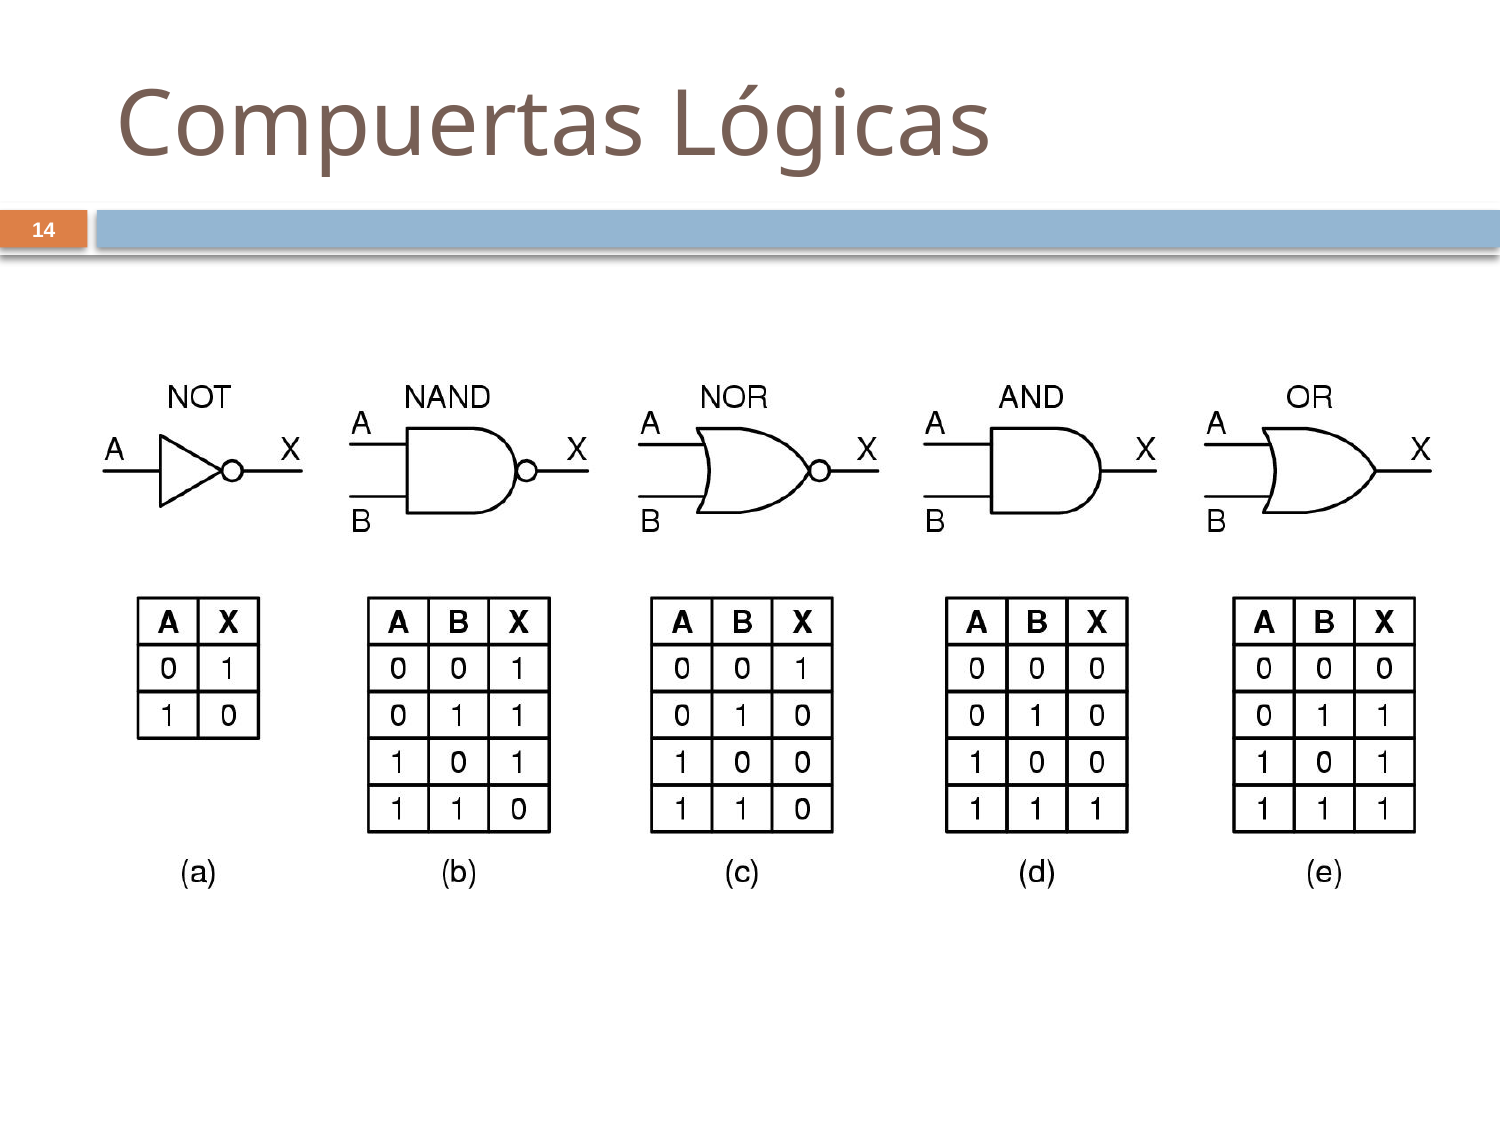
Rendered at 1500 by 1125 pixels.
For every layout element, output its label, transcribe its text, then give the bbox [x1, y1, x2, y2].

slide_number 14 [0, 208, 88, 249]
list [100, 373, 1439, 890]
title Compuertas Lógicas [100, 37, 1438, 200]
